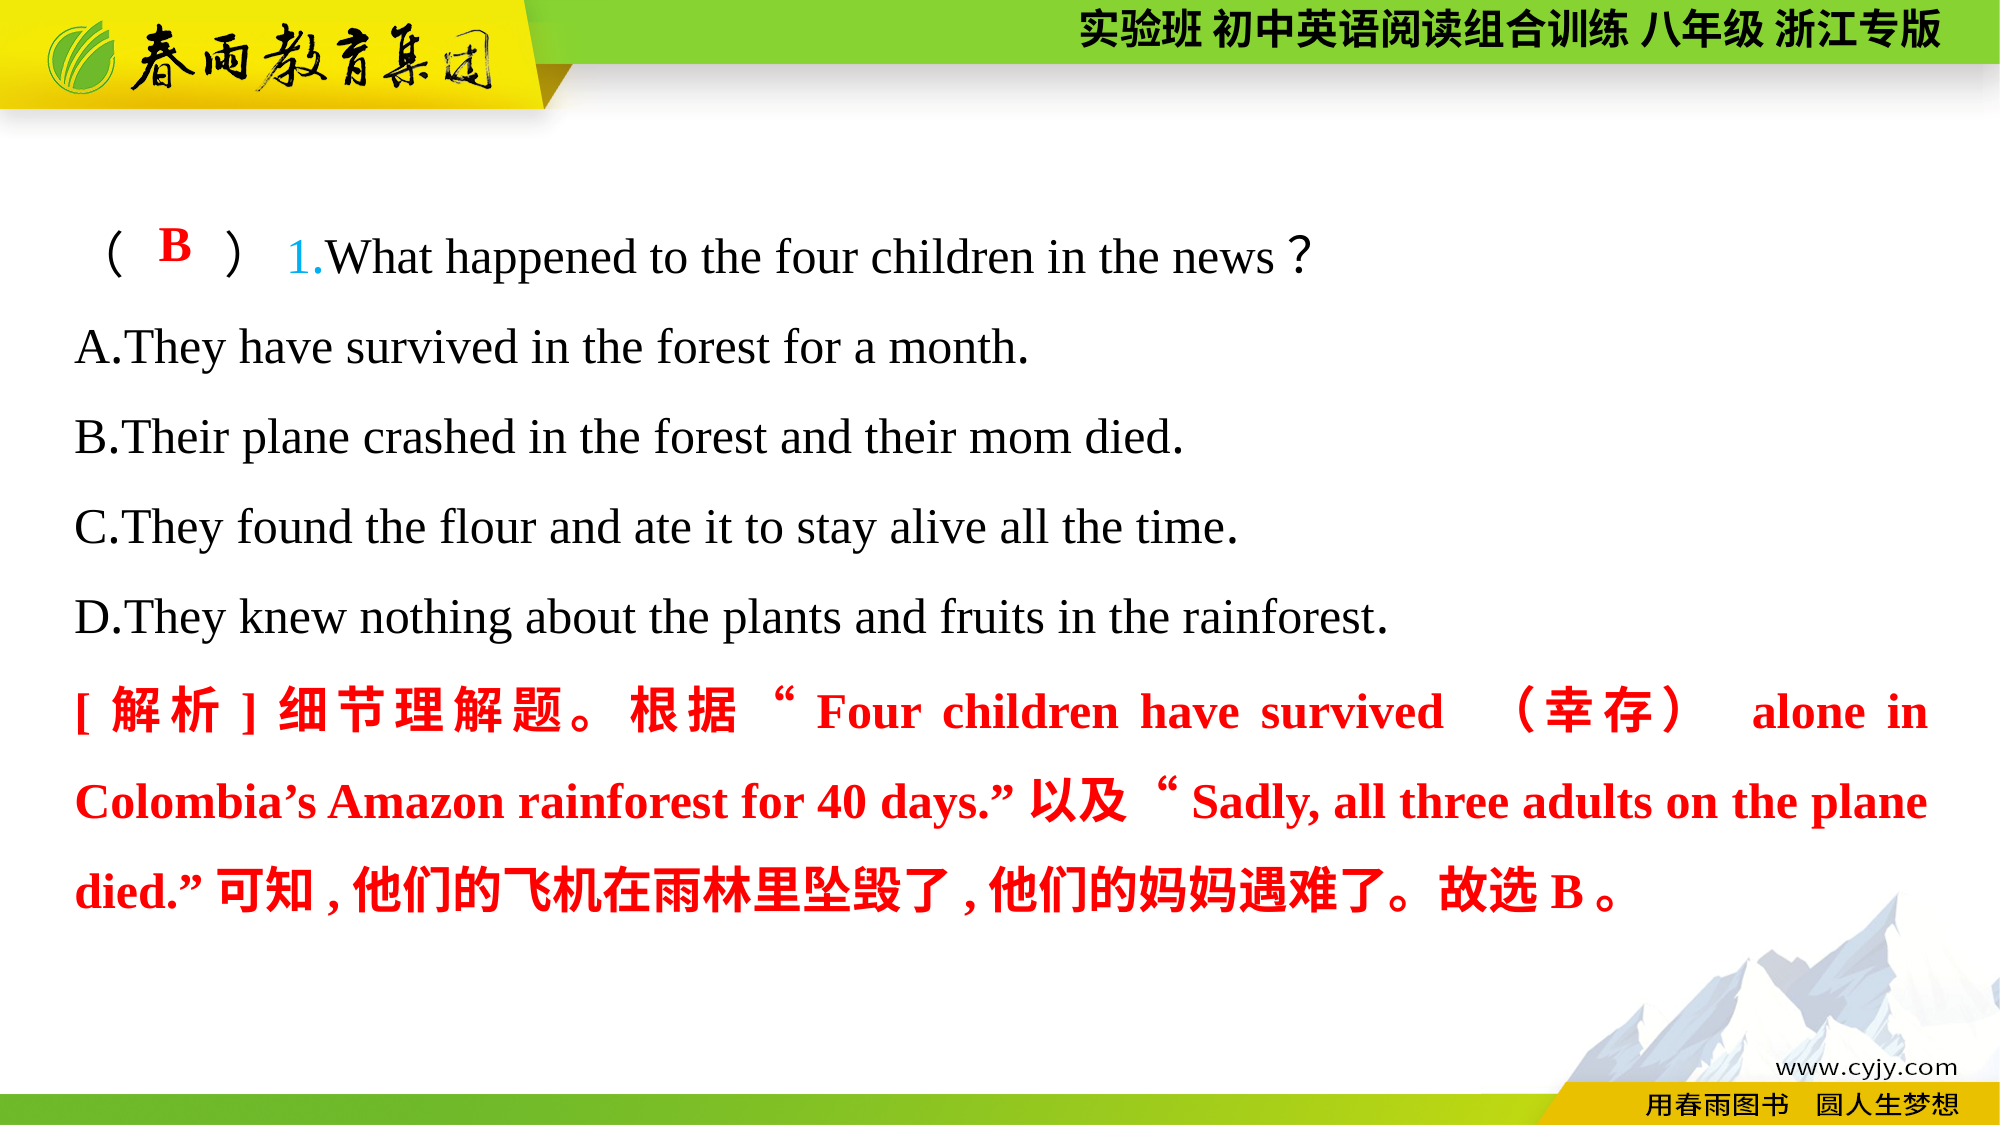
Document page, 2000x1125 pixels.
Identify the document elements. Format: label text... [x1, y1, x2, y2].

text_box B [143, 203, 207, 279]
list （ ）1.What happened to the four children in the news？ A.They have survived in the forest for a month. B.Their plane crashed in the forest and their mom died. C.They found the flour and ate it to stay alive all the time. D.They knew nothing about the plants and fruits in the rainforest. [59, 186, 1944, 644]
picture [0, 0, 2000, 1125]
text_box [解析]细节理解题。根据“Four children have survived （幸存） alone in Colombia’s Amazon rainforest for 40 days.”以及“Sadly, all three adults on the plane died.”可知,他们的飞机在雨林里坠毁了,他们的妈妈遇难了。故选B。 [59, 644, 1944, 926]
